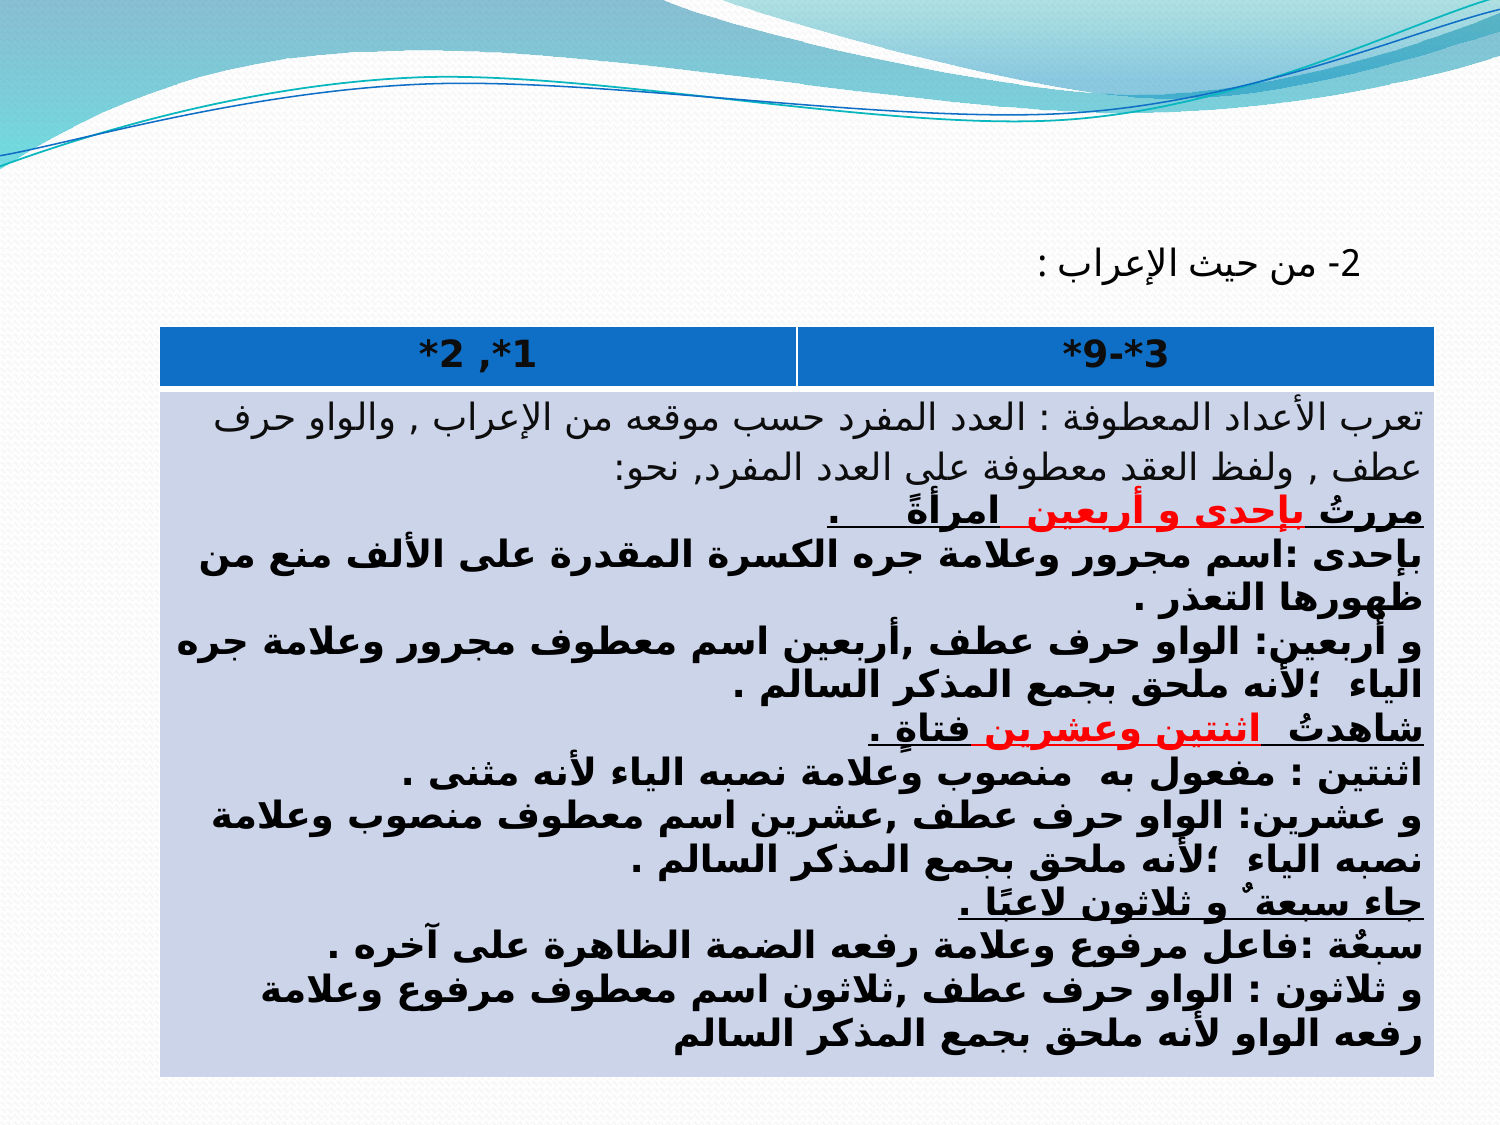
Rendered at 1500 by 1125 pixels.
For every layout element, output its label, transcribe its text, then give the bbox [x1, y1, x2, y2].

table_header 3*-9* [798, 327, 1434, 386]
table_header 1*, 2* [160, 327, 796, 386]
table_cell تعرب الأعداد المعطوفة : العدد المفرد حسب موقعه من الإعراب , والواو حرف عطف , ولفظ العقد معطوفة على العدد المفرد, نحو: مررتُ بإحدى و أربعين امرأةً . بإحدى :اسم مجرور وعلامة جره الكسرة المقدرة على الألف منع من ظهورها التعذر . و أربعين: الواو حرف عطف ,أربعين اسم معطوف مجرور وعلامة جره الياء ؛لأنه ملحق بجمع المذكر السالم . شاهدتُ اثنتين وعشرين فتاةٍ . اثنتين : مفعول به منصوب وعلامة نصبه الياء لأنه مثنى . و عشرين: الواو حرف عطف ,عشرين اسم معطوف منصوب وعلامة نصبه الياء ؛لأنه ملحق بجمع المذكر السالم . جاء سبعة ٌ و ثلاثون لاعبًا . سبعٌة :فاعل مرفوع وعلامة رفعه الضمة الظاهرة على آخره . و ثلاثون : الواو حرف عطف ,ثلاثون اسم معطوف مرفوع وعلامة رفعه الواو لأنه ملحق بجمع المذكر السالم [160, 392, 1434, 1077]
text_box 2- من حيث الإعراب : [513, 231, 1376, 325]
